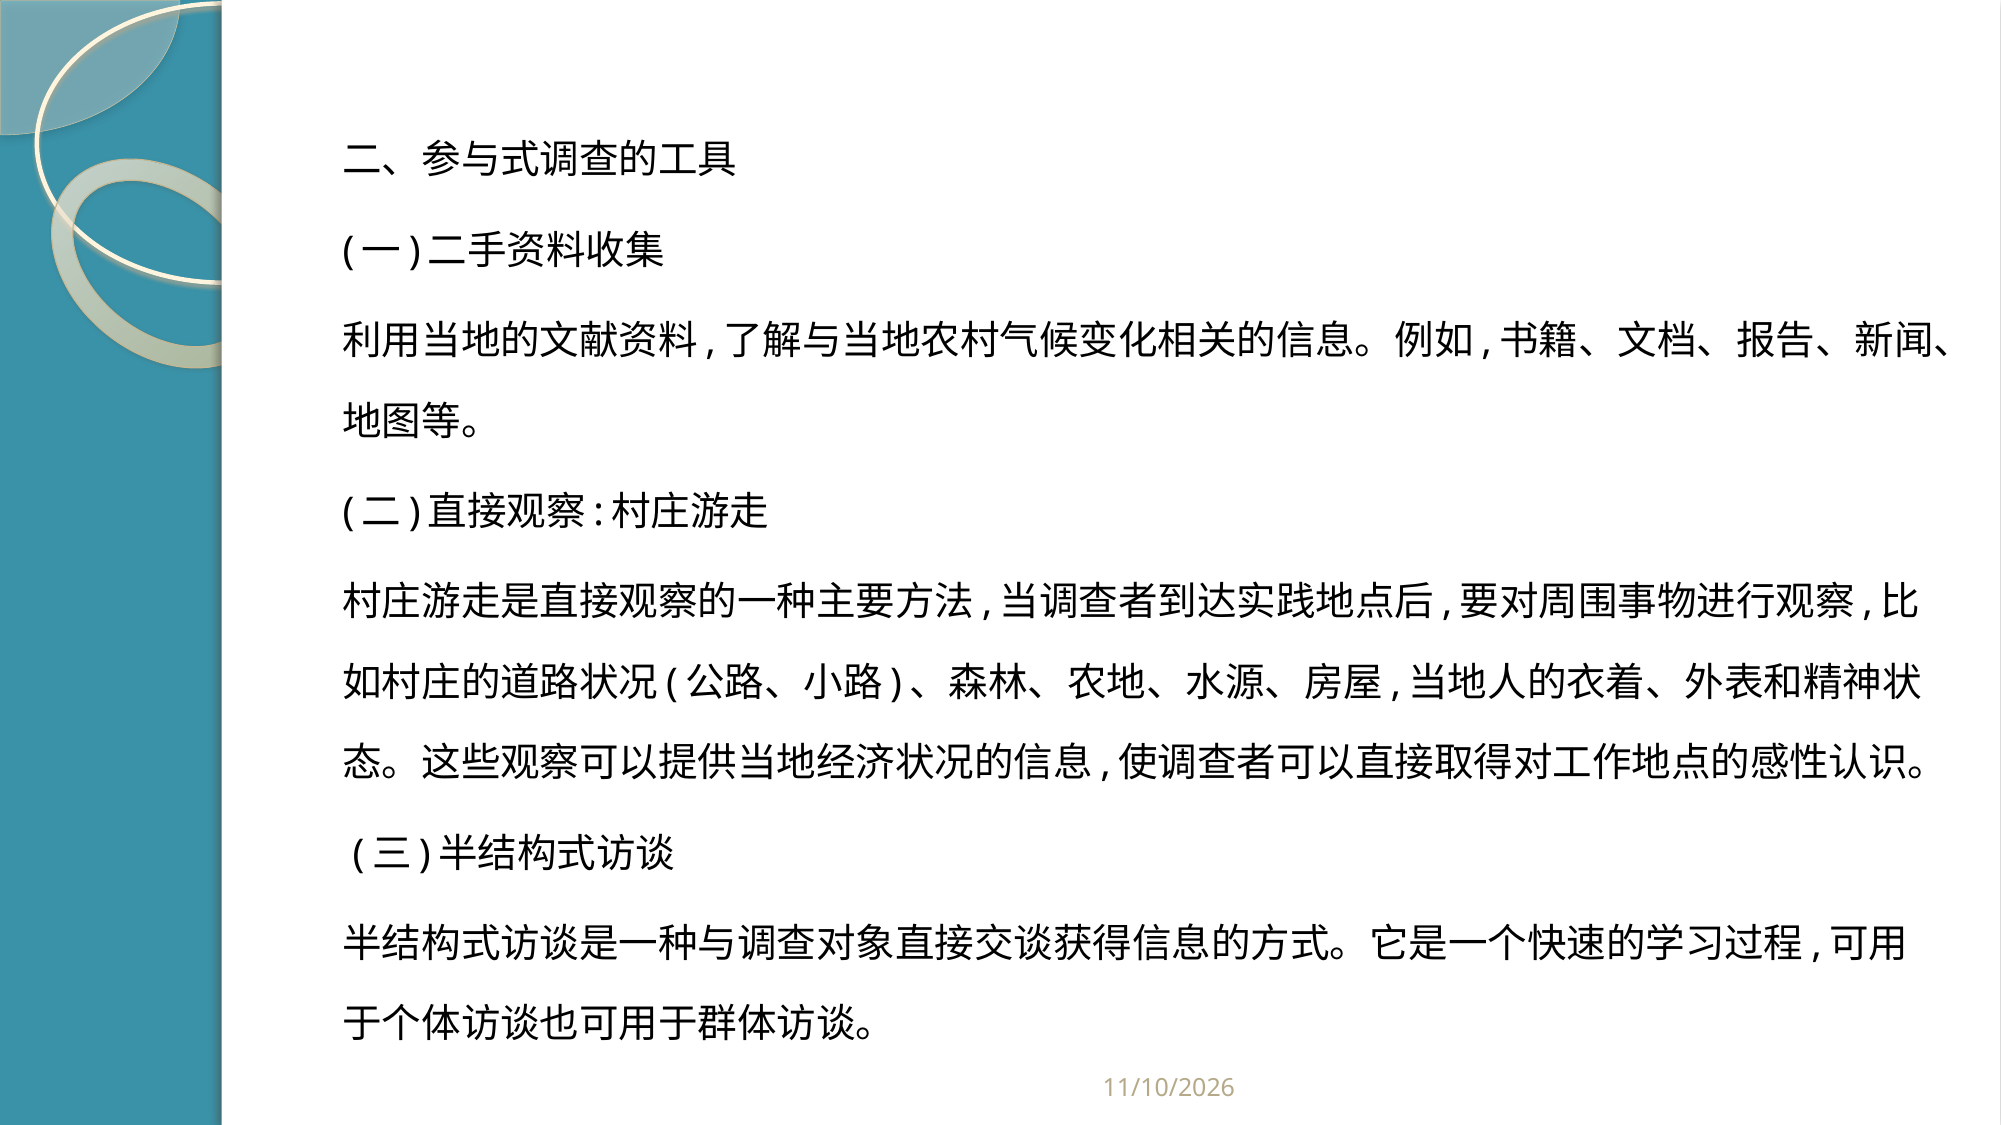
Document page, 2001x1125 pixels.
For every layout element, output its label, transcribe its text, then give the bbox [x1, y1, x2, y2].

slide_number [783, 1034, 1250, 1113]
list 二、参与式调查的工具 (一)二手资料收集 利用当地的文献资料,了解与当地农村气候变化相关的信息。例如,书籍、文档、报告、新闻、地图等。 (二)直接观察:村庄游走 村庄游走是直接观察的一种主要方法,当调查者到达实践地点后,要对周围事物进行观察,比如村庄的道路状况(公路、小路)、森林、农地、水源、房屋,当地人的衣着、外表和精神状态。这些观察可以提供当地经济状况的信息,使调查者可以直接取得对工作地点的感性认识。 (三)半结构式访谈 半结构式访谈是一种与调查对象直接交谈获得信息的方式。它是一个快速的学习过程,可用于个体访谈也可用于群体访谈。 [313, 93, 1954, 1067]
